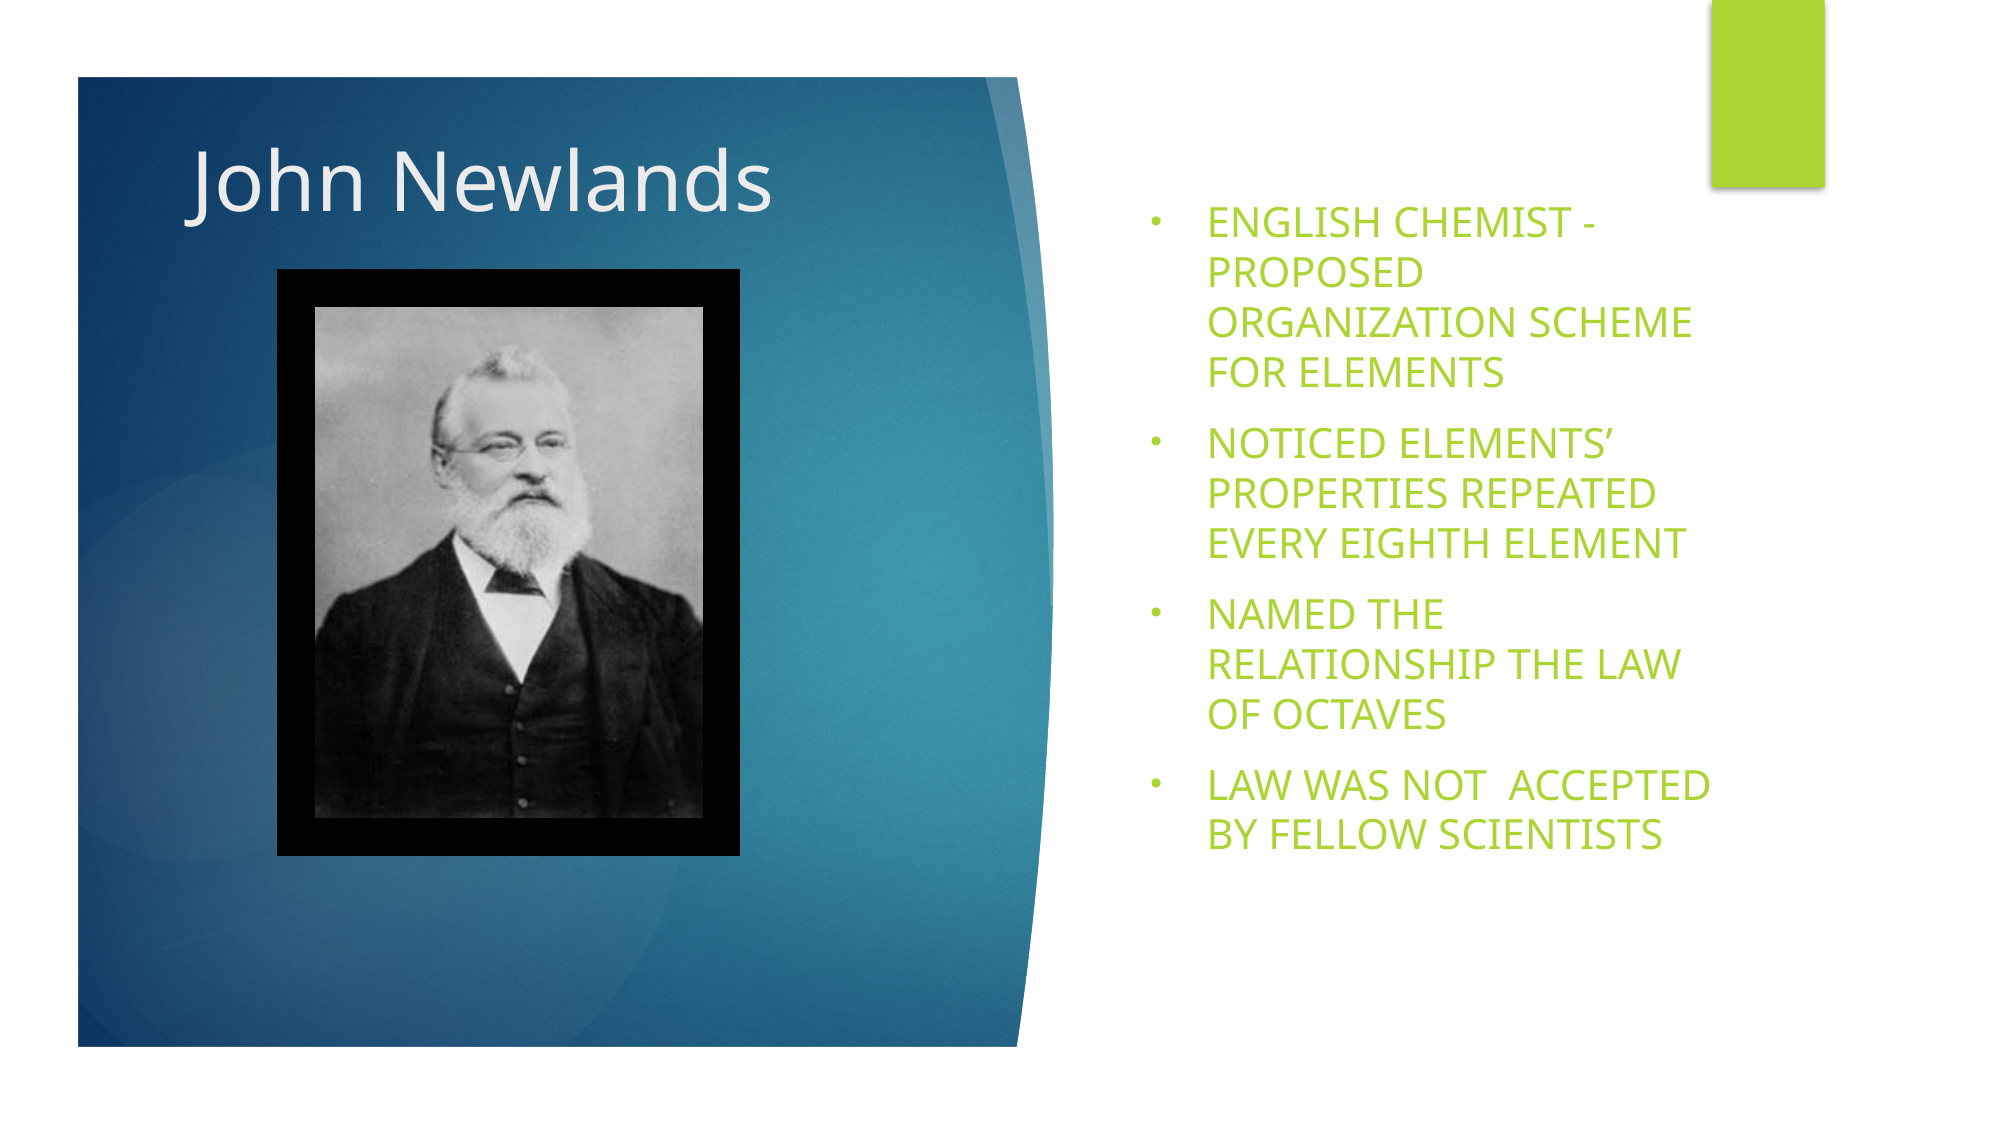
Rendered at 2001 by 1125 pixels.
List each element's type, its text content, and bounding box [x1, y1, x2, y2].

list English chemist - Proposed organization scheme for elements Noticed elements’ properties repeated every eighth element Named the relationship the law of octaves Law was not accepted by fellow scientists [1135, 0, 1752, 1125]
title John Newlands [176, 103, 891, 254]
picture [314, 306, 703, 819]
